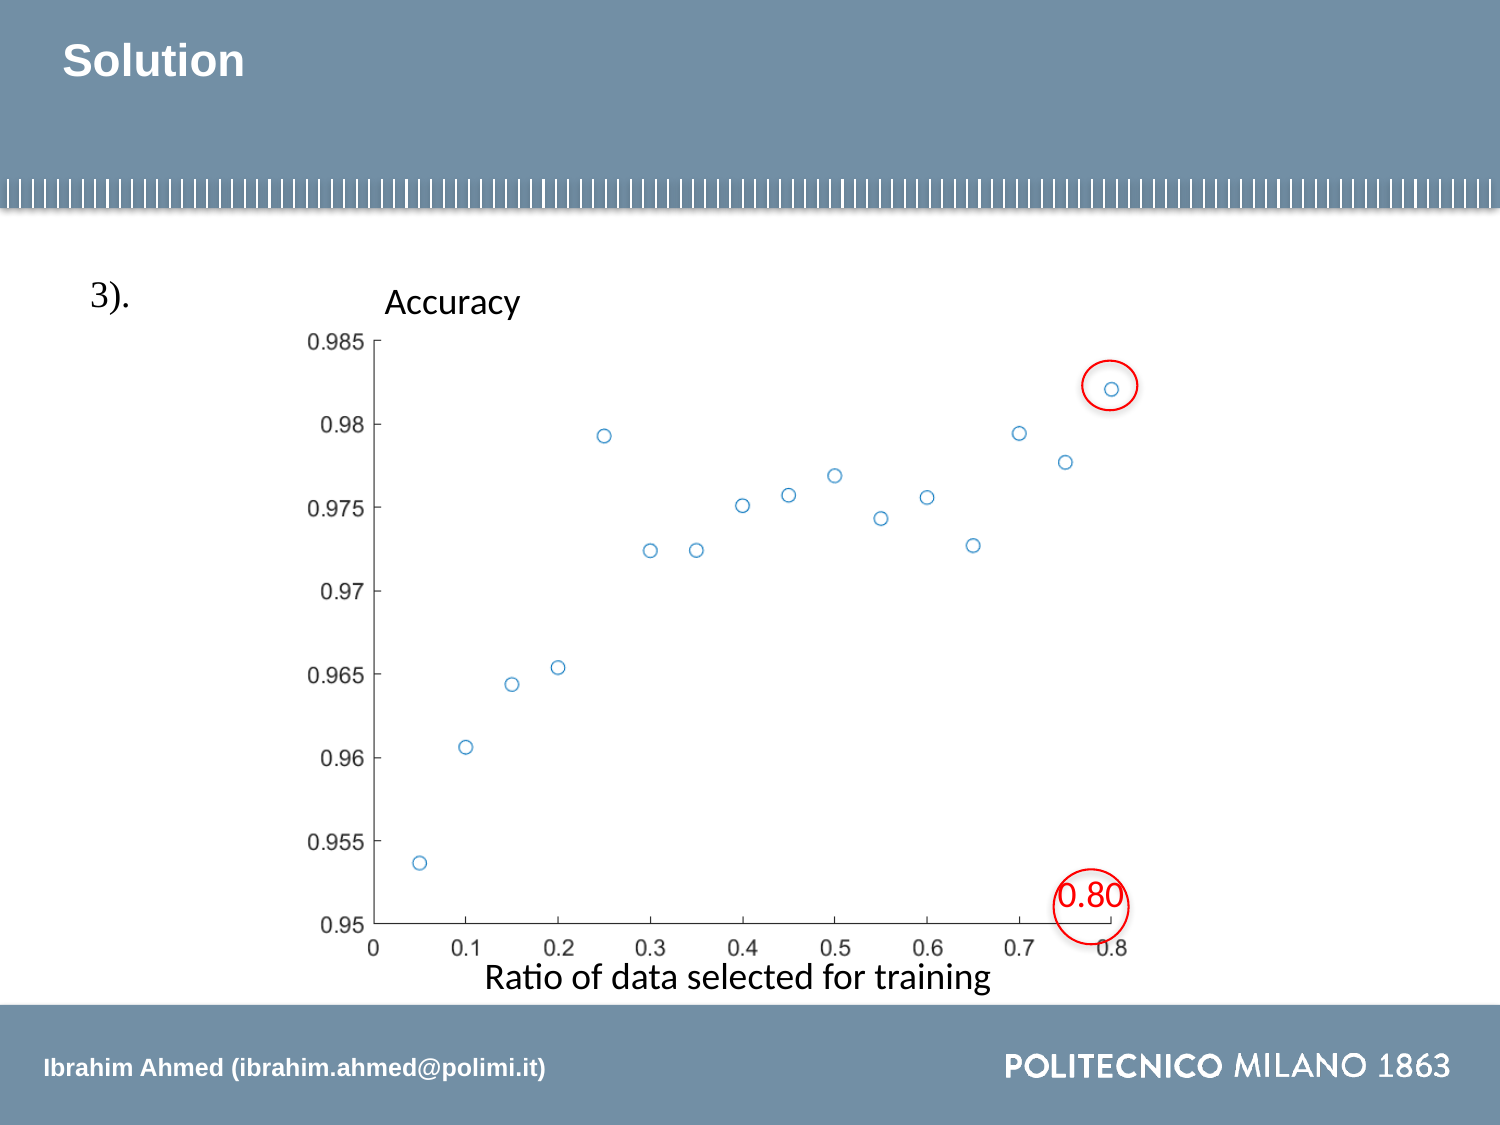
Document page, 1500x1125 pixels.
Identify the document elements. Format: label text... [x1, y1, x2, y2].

picture [999, 1041, 1456, 1089]
text_box Ratio of data selected for training [469, 967, 1007, 1004]
list 3). [75, 262, 1441, 1005]
picture [305, 330, 1129, 959]
text_box Accuracy [369, 270, 536, 329]
title Solution [47, 22, 1455, 161]
text_box 0.80 [1133, 862, 1140, 923]
text_box [1133, 370, 1139, 401]
